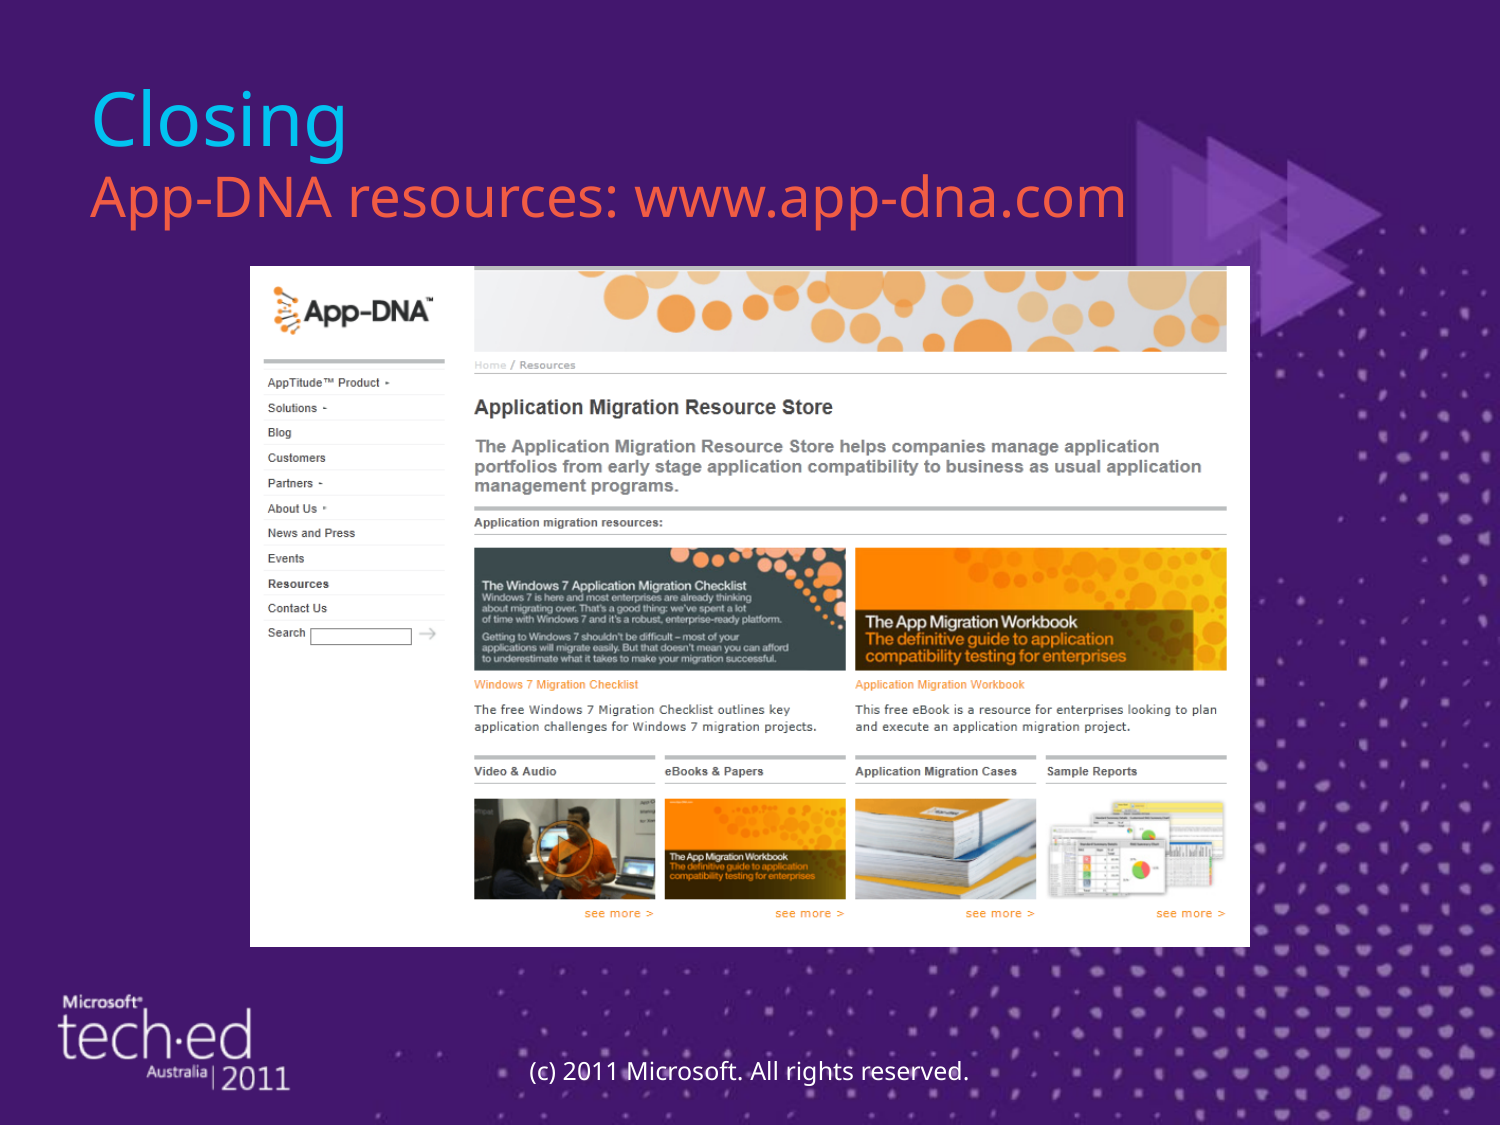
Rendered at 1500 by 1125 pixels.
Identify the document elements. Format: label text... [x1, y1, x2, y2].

text_box Closing App-DNA resources: www.app-dna.com [74, 56, 1425, 244]
picture [0, 0, 1500, 1125]
footer (c) 2011 Microsoft. All rights reserved. [512, 1042, 988, 1103]
